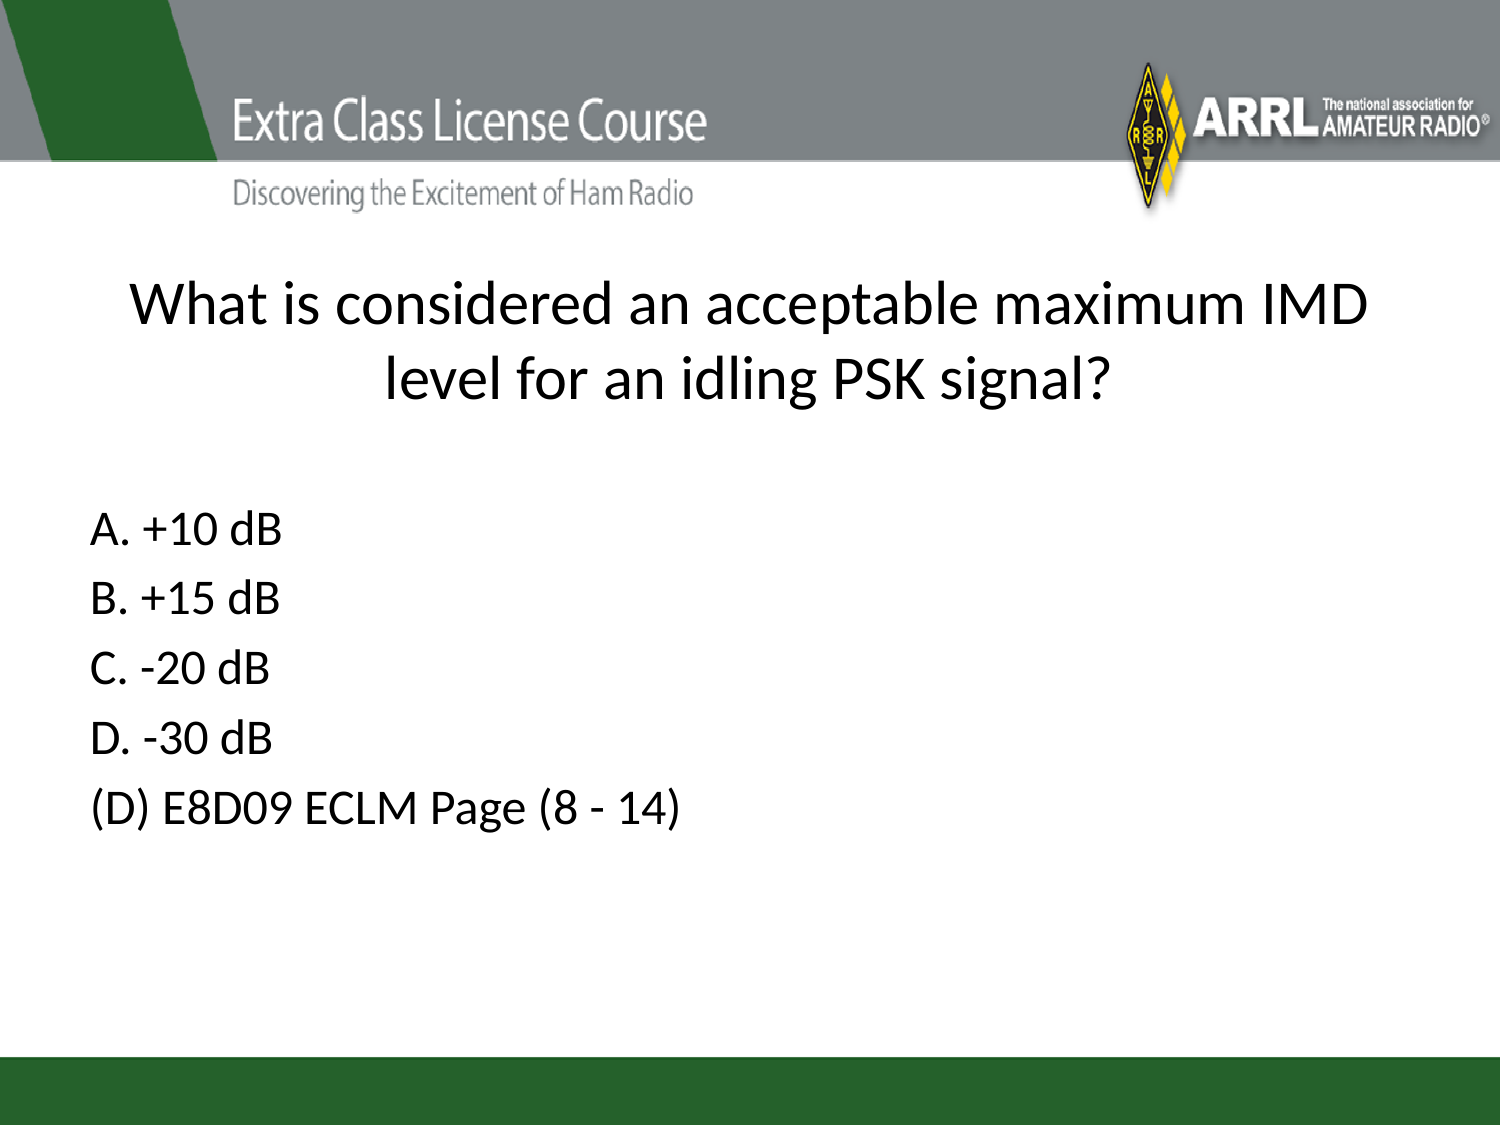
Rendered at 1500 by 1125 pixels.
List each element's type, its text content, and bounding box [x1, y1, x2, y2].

picture [0, 0, 1500, 1125]
list A. +10 dB B. +15 dB C. -20 dB D. -30 dB (D) E8D09 ECLM Page (8 - 14) [75, 487, 1425, 1005]
title What is considered an acceptable maximum IMD level for an idling PSK signal? [75, 254, 1425, 435]
